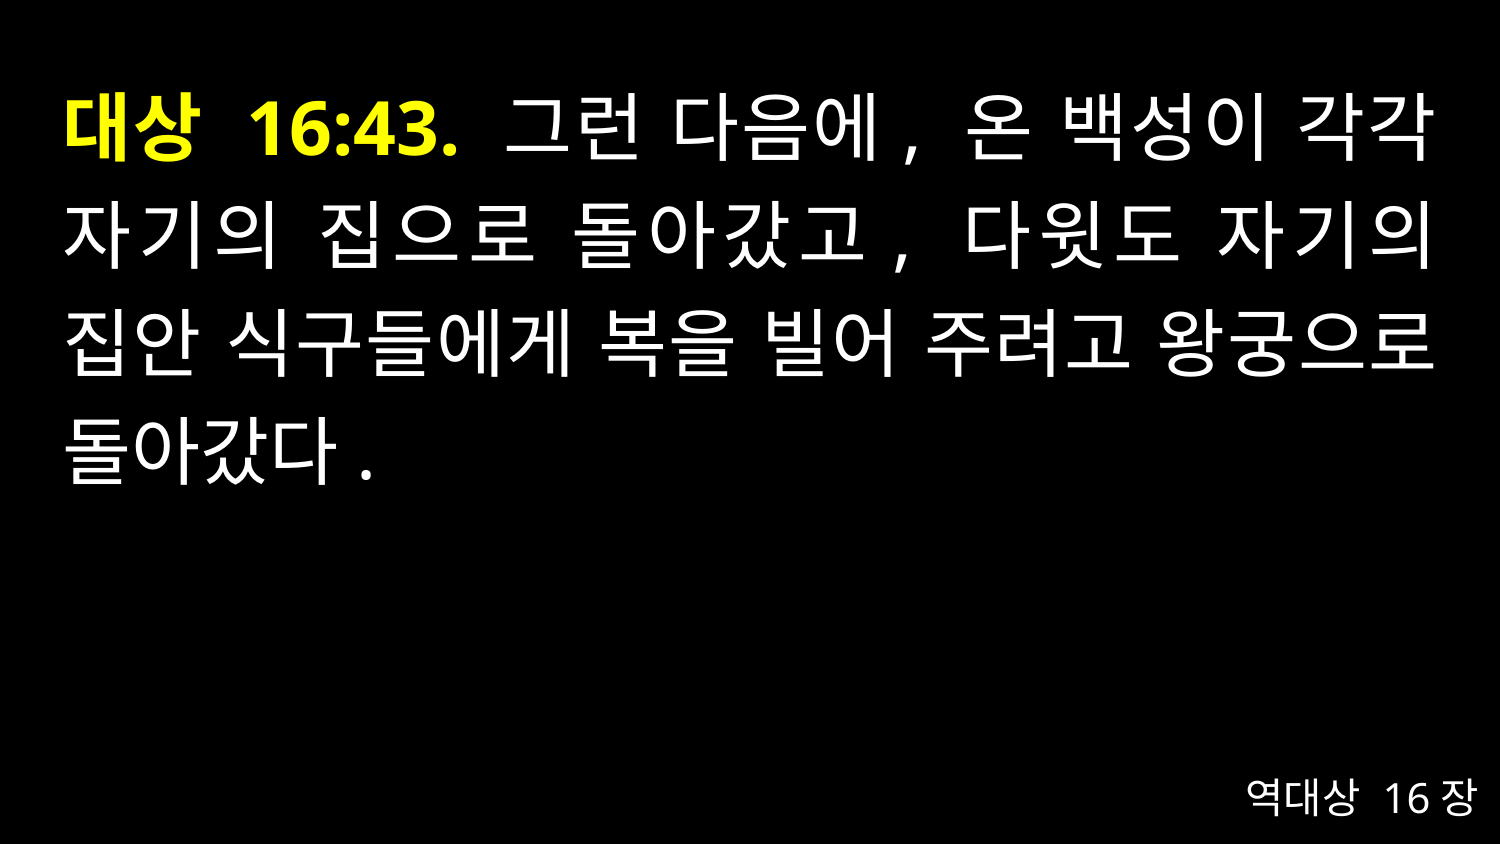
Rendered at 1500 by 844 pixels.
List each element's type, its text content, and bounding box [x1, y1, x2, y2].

title 대상 16:43. 그런 다음에, 온 백성이 각각 자기의 집으로 돌아갔고, 다윗도 자기의 집안 식구들에게 복을 빌어 주려고 왕궁으로 돌아갔다. [0, 0, 1500, 844]
subtitle 역대상 16장 [916, 770, 1500, 844]
